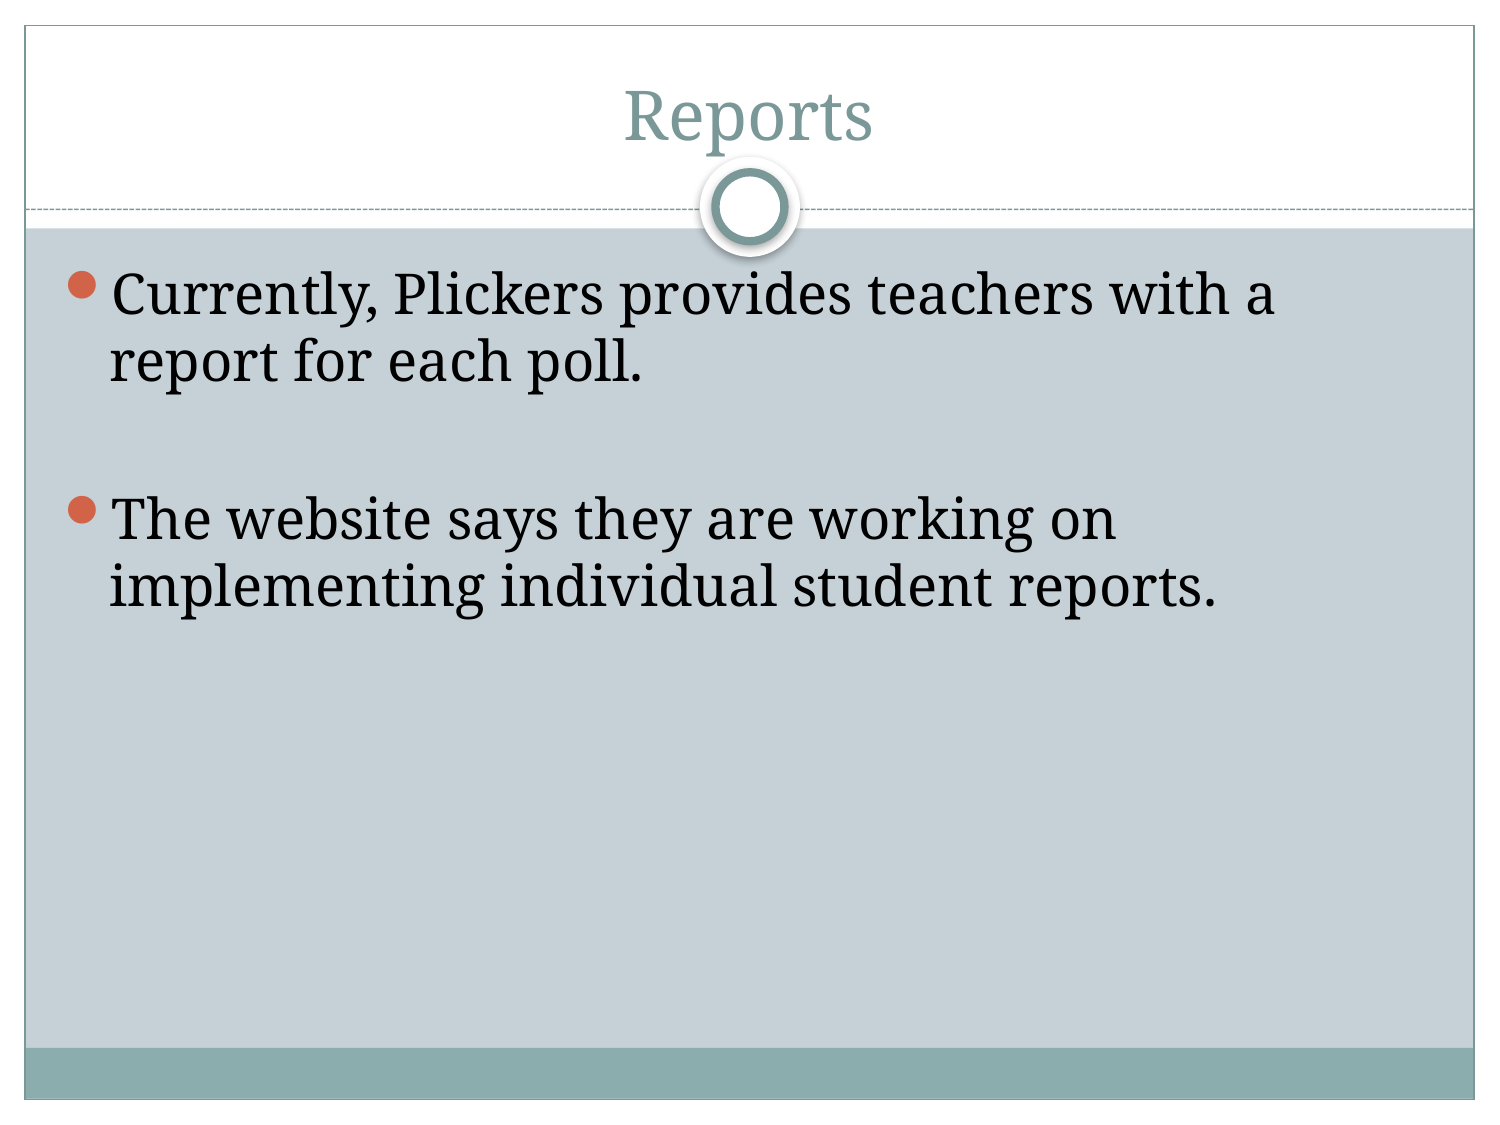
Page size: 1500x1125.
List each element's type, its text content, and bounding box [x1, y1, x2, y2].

title Reports [49, 37, 1450, 162]
list Currently, Plickers provides teachers with a report for each poll. The website says they are working on implementing individual student reports. [49, 250, 1445, 1001]
